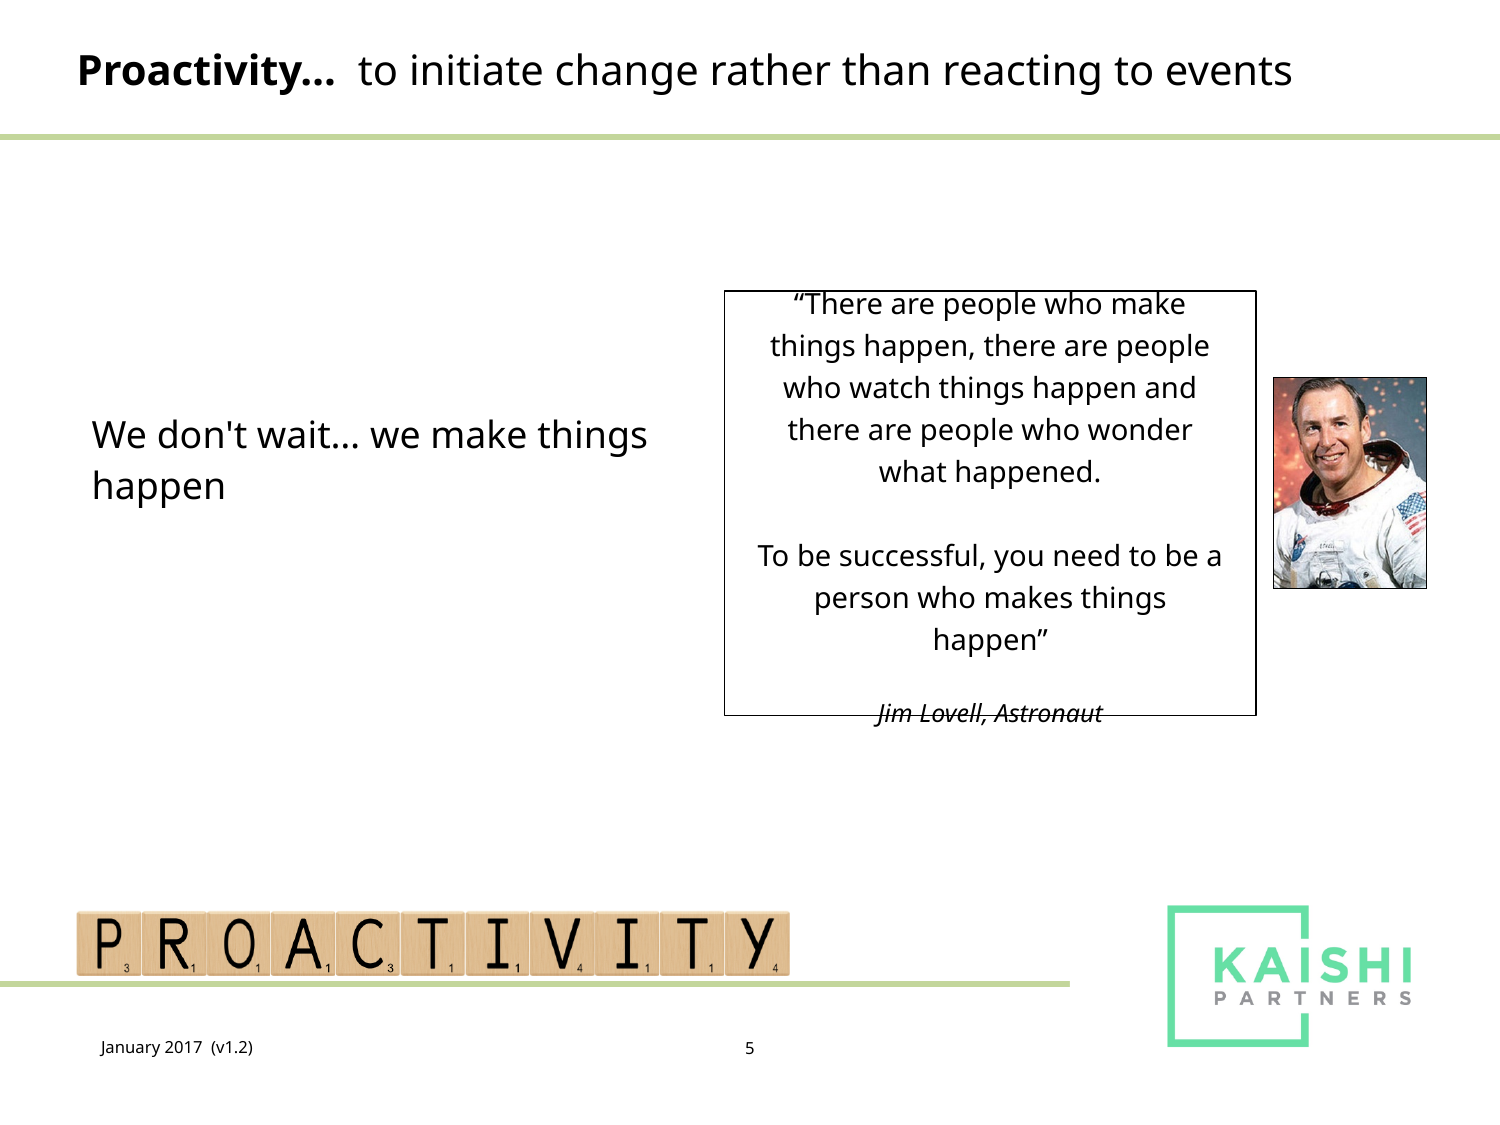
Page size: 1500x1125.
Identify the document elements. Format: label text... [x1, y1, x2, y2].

picture [1134, 869, 1459, 1083]
title Proactivity… to initiate change rather than reacting to events [0, 0, 1500, 138]
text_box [76, 909, 790, 976]
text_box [724, 290, 1427, 716]
list We don't wait… we make things happen [76, 160, 740, 909]
